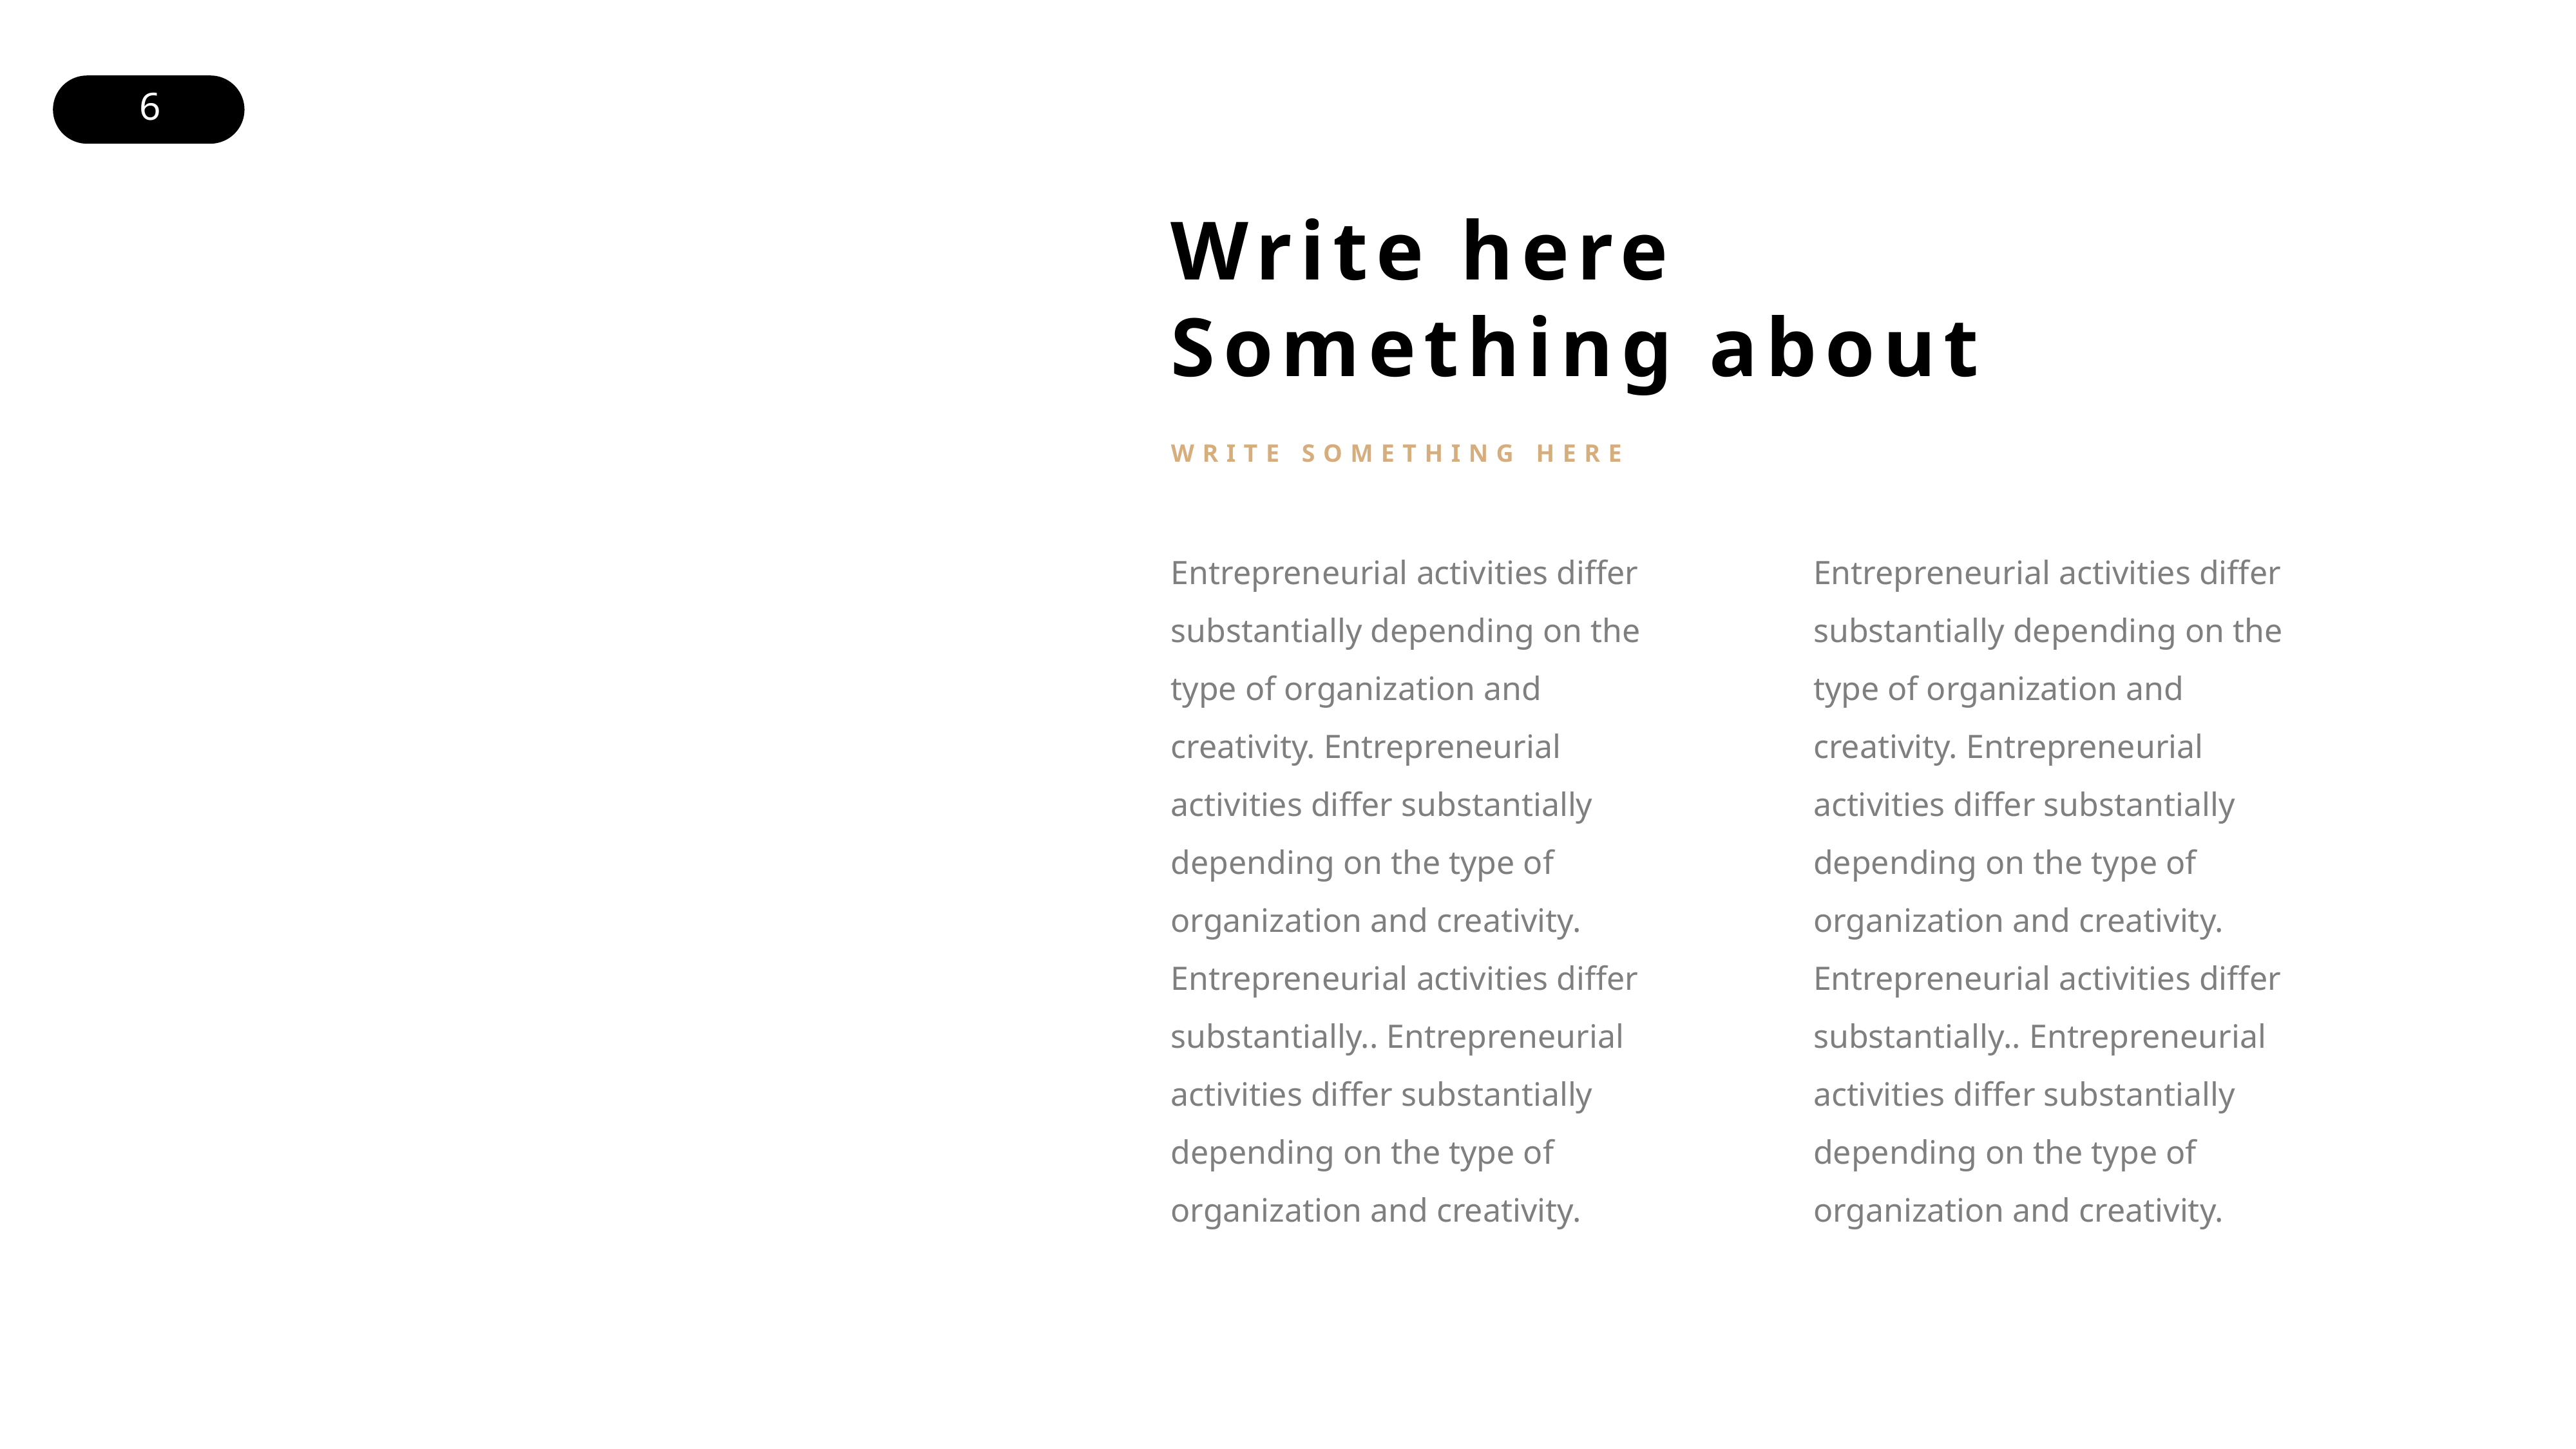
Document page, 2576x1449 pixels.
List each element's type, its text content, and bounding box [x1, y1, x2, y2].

text_box Write here Something about [1161, 194, 2281, 398]
picture [0, 0, 1049, 1449]
text_box WRITE SOMETHING HERE [1161, 419, 1757, 472]
text_box Entrepreneurial activities differ substantially depending on the type of organization and creativity. Entrepreneurial activities differ substantially depending on the type of organization and creativity. Entrepreneurial activities differ substantially.. Entrepreneurial activities differ substantially depending on the type of organization and creativity. [1804, 528, 2334, 1234]
text_box Entrepreneurial activities differ substantially depending on the type of organization and creativity. Entrepreneurial activities differ substantially depending on the type of organization and creativity. Entrepreneurial activities differ substantially.. Entrepreneurial activities differ substantially depending on the type of organization and creativity. [1161, 528, 1691, 1234]
